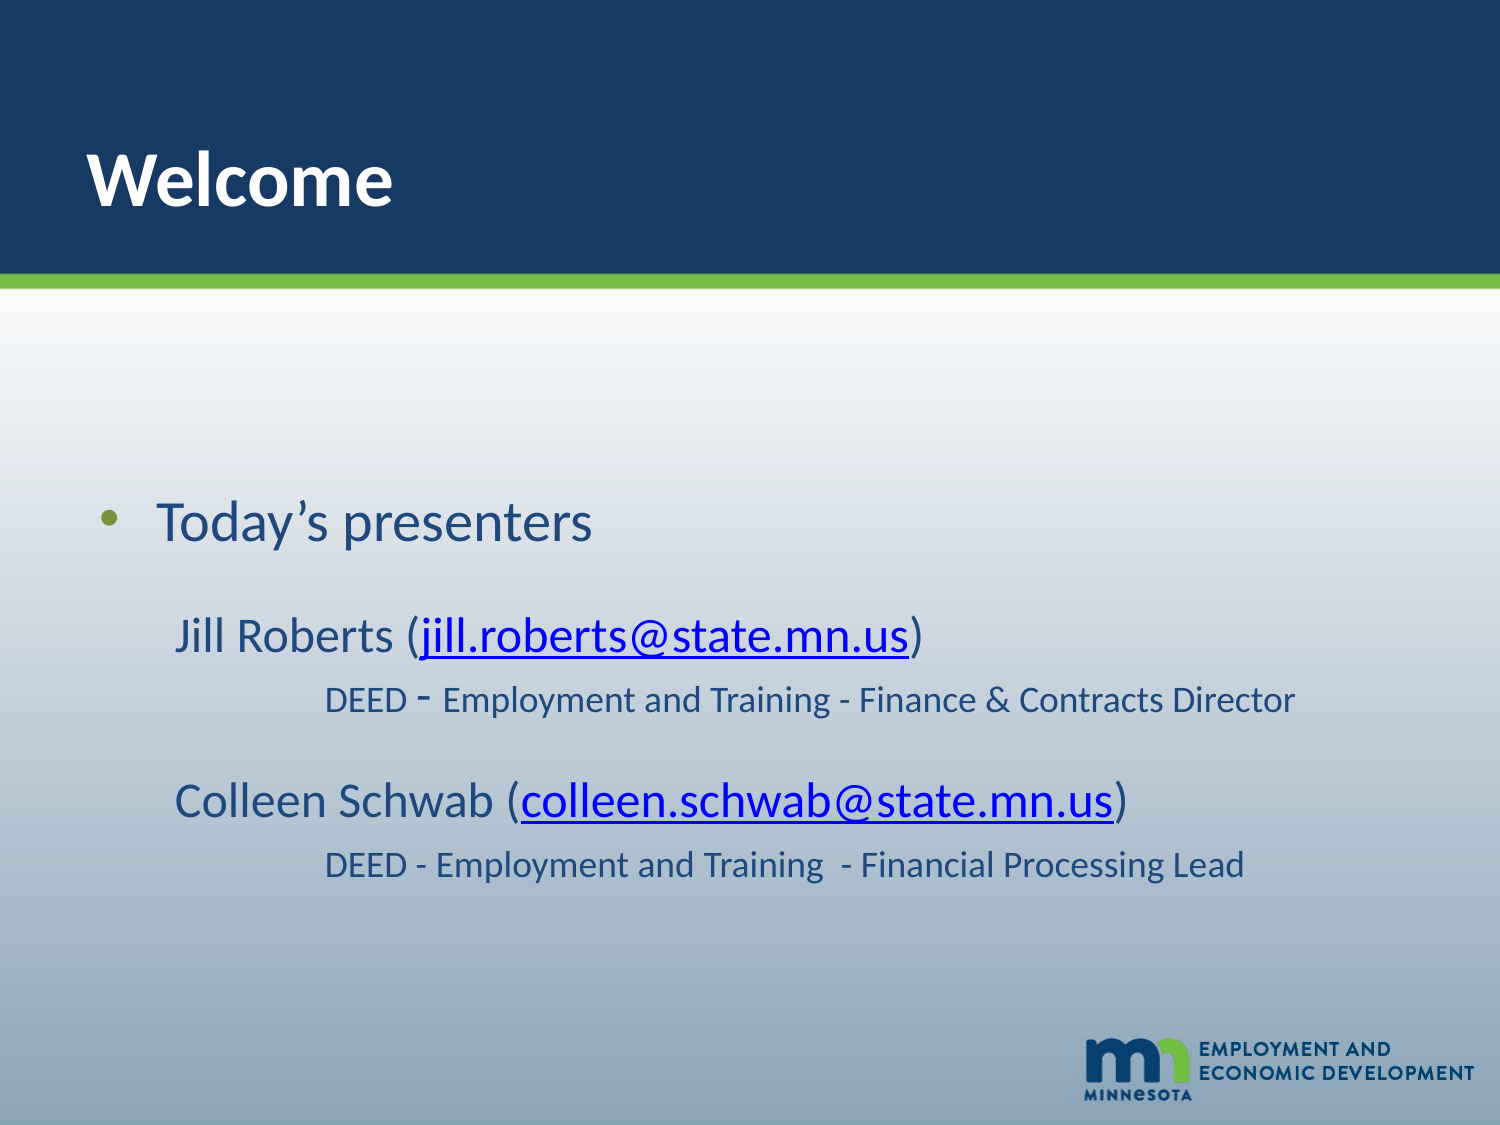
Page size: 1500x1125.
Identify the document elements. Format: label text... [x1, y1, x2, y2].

title Welcome [83, 125, 688, 316]
text_box Today’s presenters Jill Roberts (jill.roberts@state.mn.us) DEED - Employment and Training - Finance & Contracts Director Colleen Schwab (colleen.schwab@state.mn.us) DEED - Employment and Training - Financial Processing Lead [99, 462, 1388, 888]
picture [0, 0, 1500, 1125]
